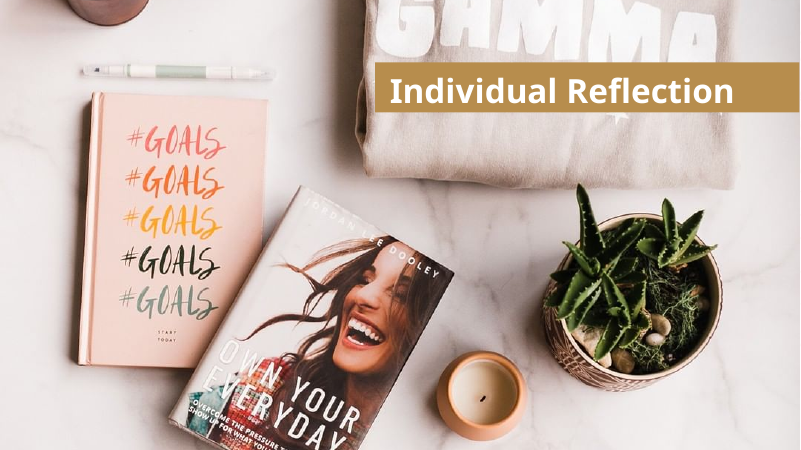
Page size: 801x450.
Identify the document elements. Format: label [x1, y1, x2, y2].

list [0, 0, 800, 450]
